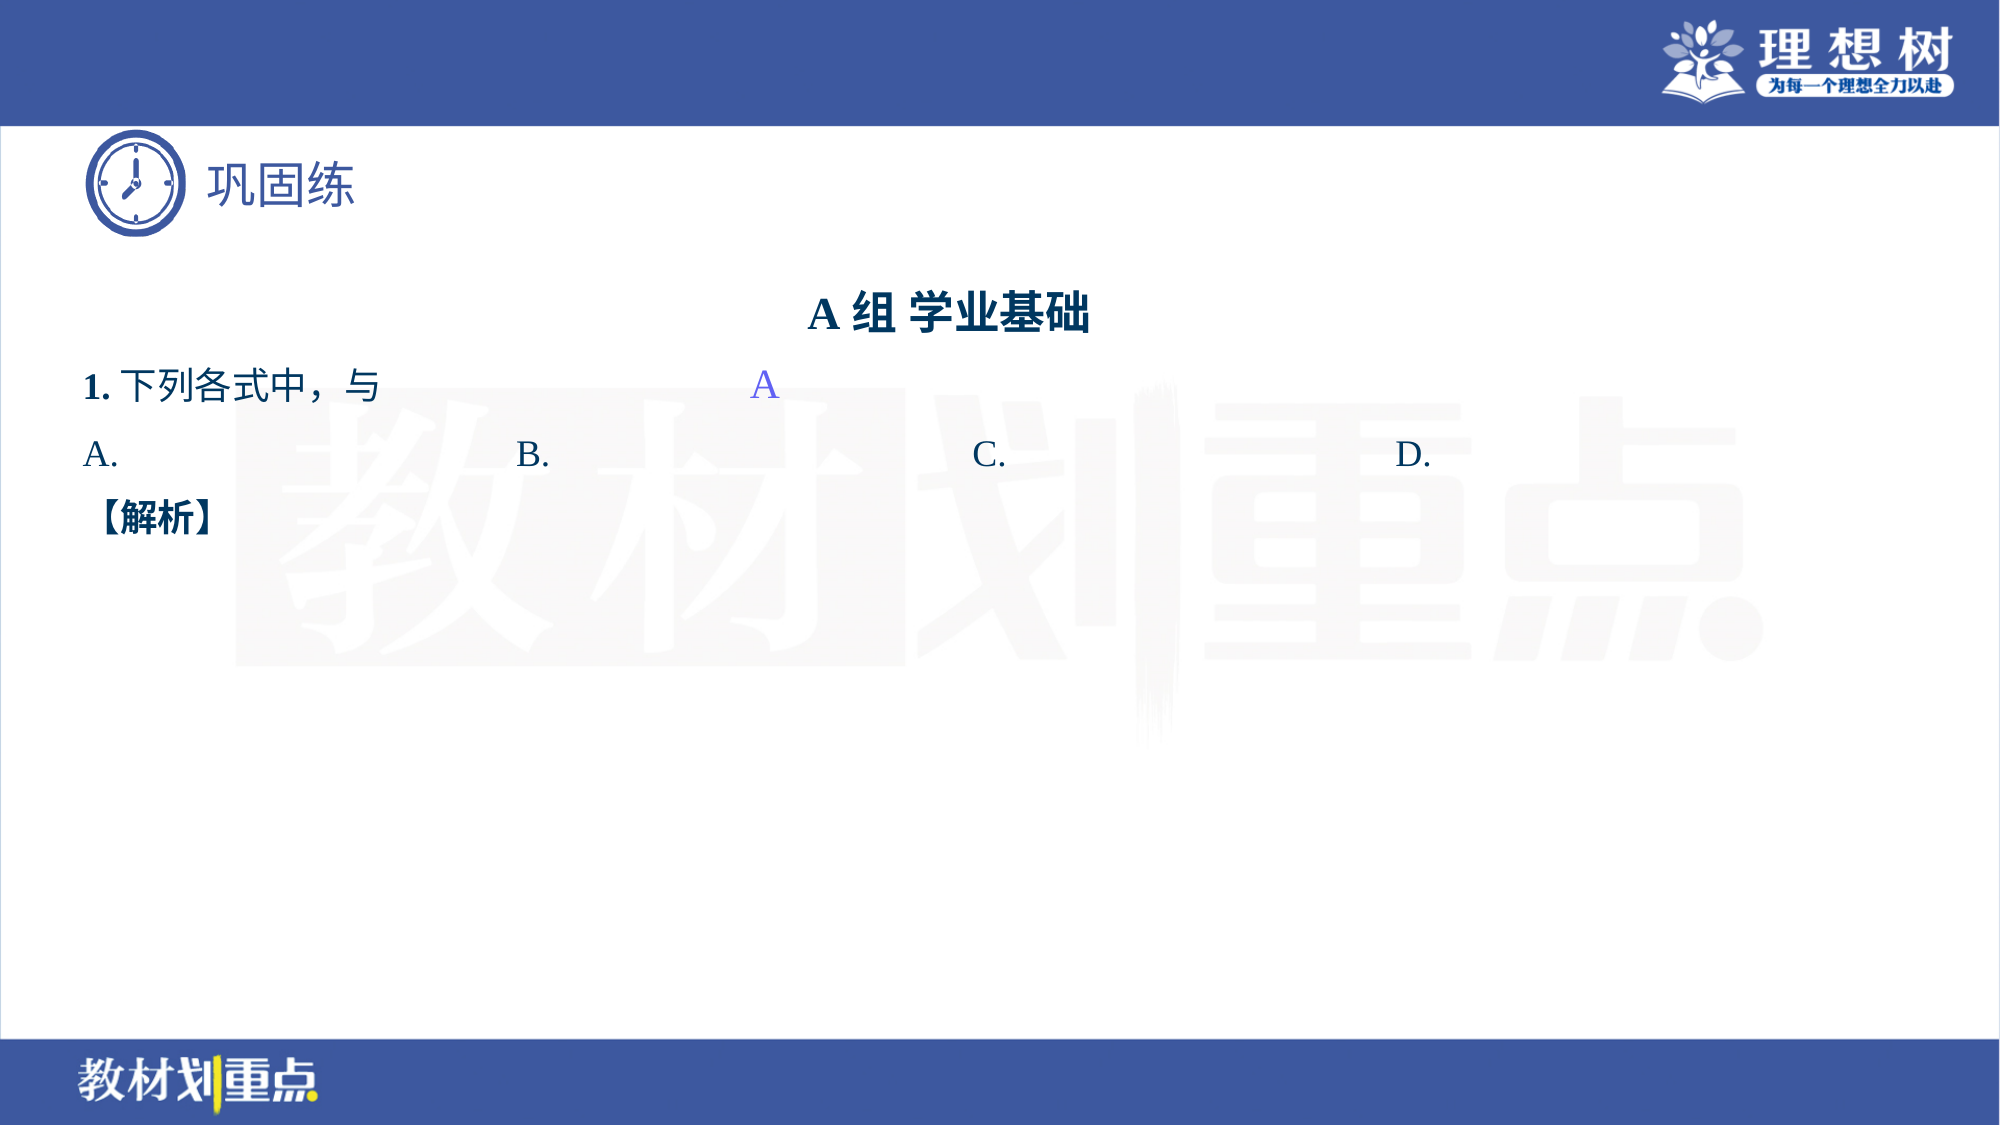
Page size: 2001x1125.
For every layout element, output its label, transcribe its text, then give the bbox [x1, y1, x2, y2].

text_box A组 学业基础 [82, 257, 1817, 398]
text_box A [734, 354, 795, 404]
picture [0, 0, 2000, 1125]
text_box 巩固练 [206, 140, 503, 226]
